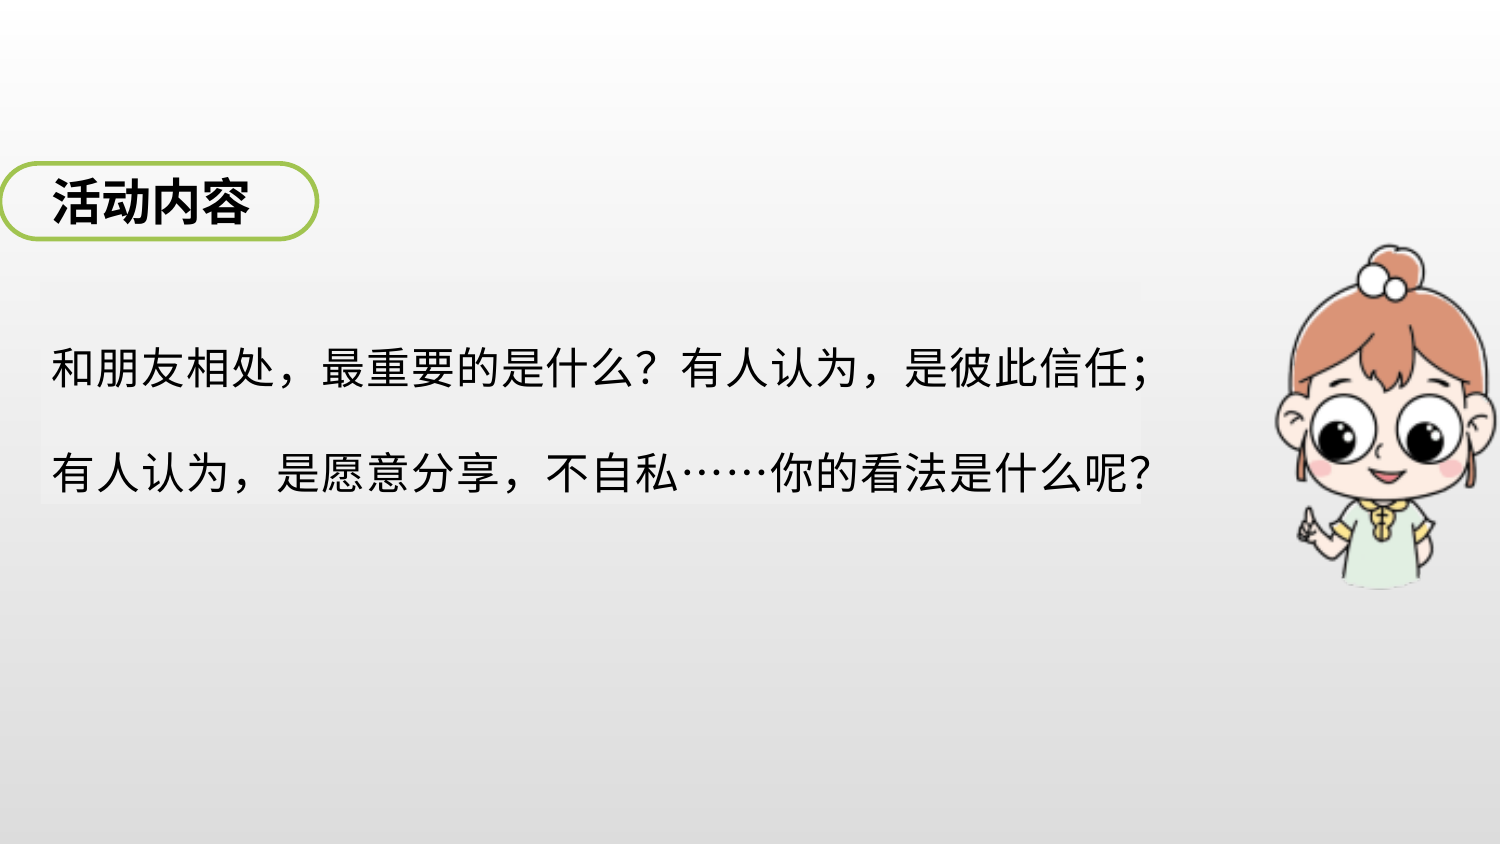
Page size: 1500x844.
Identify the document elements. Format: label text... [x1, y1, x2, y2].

text_box [0, 162, 319, 241]
text_box 和朋友相处，最重要的是什么？有人认为，是彼此信任；有人认为，是愿意分享，不自私……你的看法是什么呢？ [40, 282, 1141, 505]
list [1269, 237, 1500, 592]
